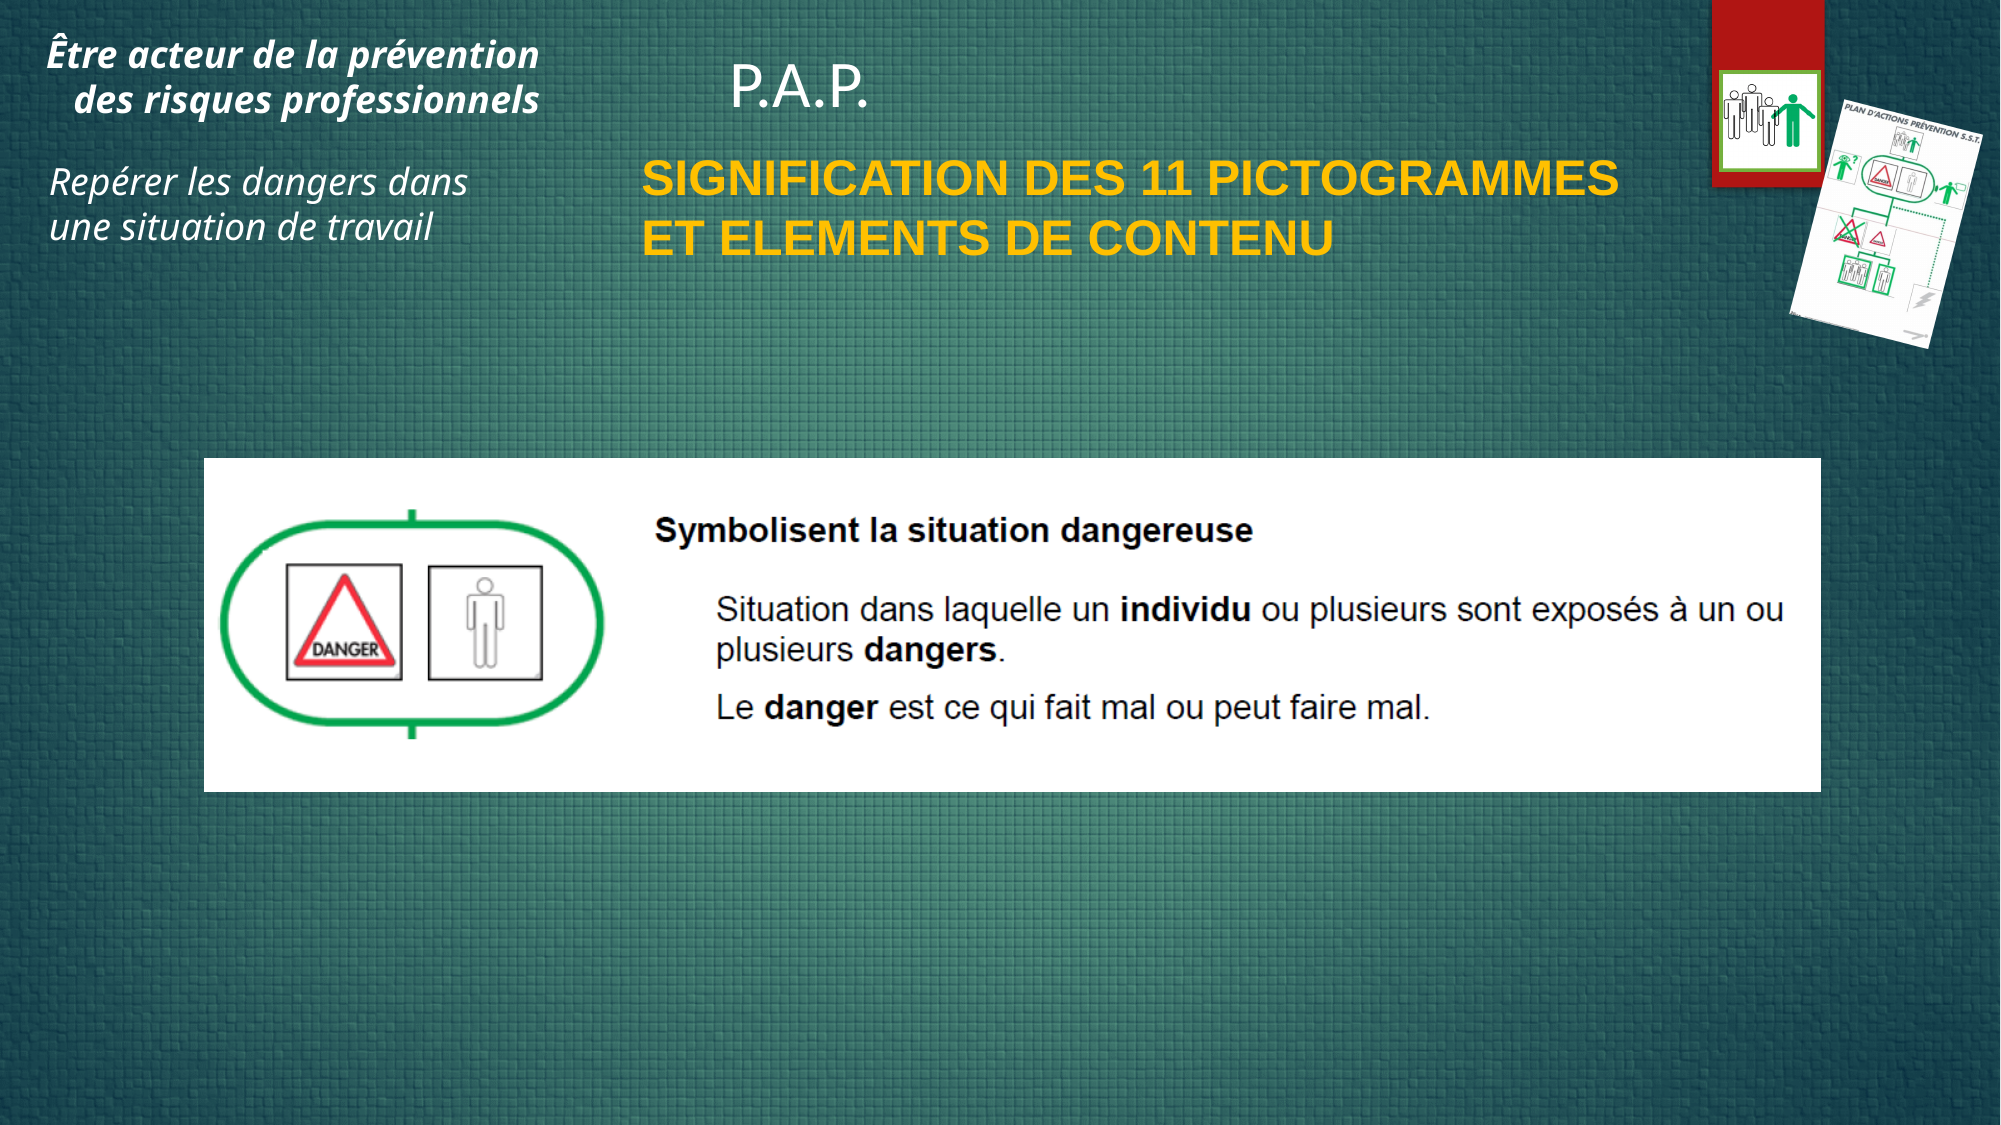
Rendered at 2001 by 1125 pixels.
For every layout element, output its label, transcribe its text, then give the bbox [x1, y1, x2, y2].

text_box Être acteur de la prévention des risques professionnels [9, 23, 556, 128]
picture [1718, 70, 1982, 348]
text_box P.A.P. [463, 33, 1138, 129]
text_box Repérer les dangers dans une situation de travail [34, 150, 556, 256]
picture [204, 458, 1821, 792]
text_box SIGNIFICATION DES 11 PICTOGRAMMES ET ELEMENTS DE CONTENU [626, 138, 1665, 273]
